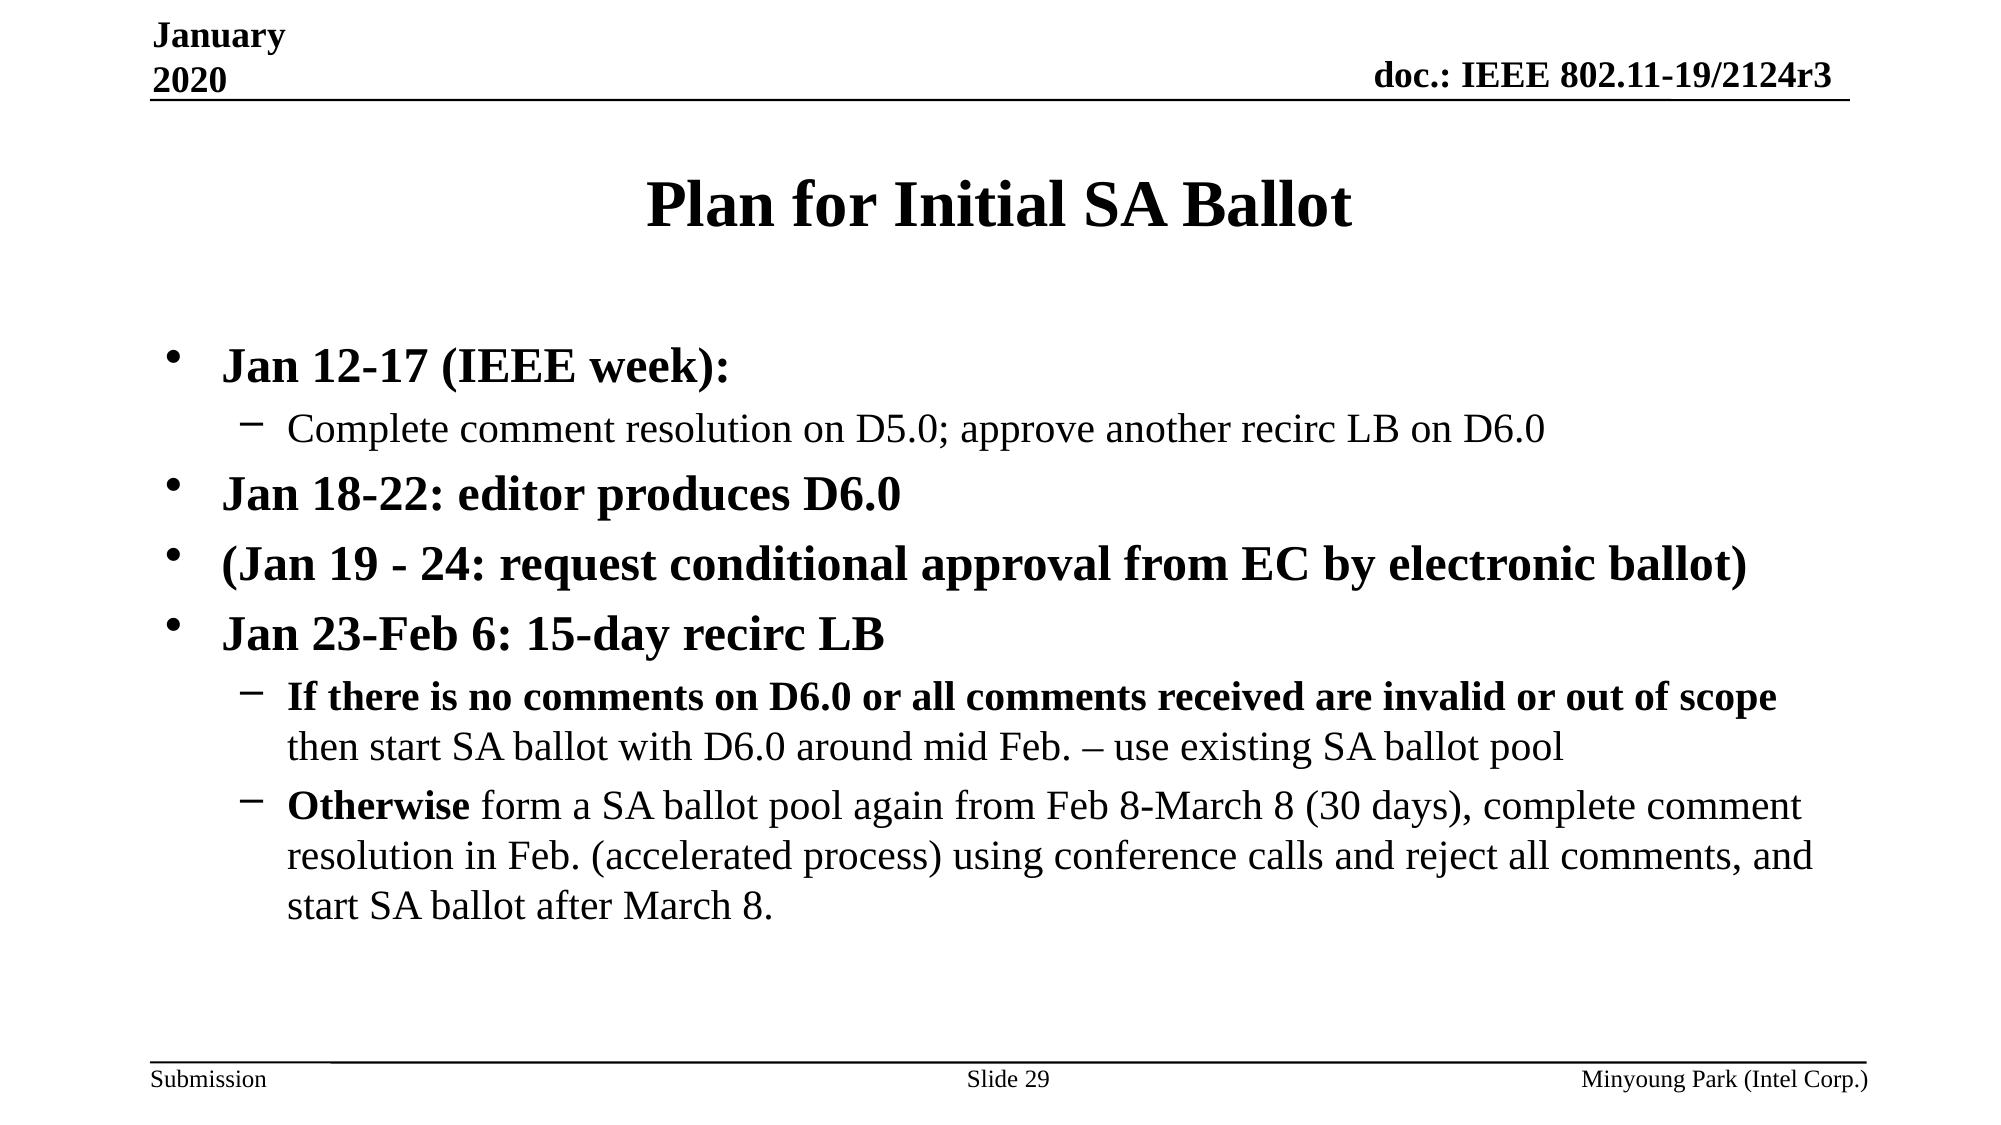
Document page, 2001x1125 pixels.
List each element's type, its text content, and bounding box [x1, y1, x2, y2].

footer Minyoung Park (Intel Corp.) [1266, 1061, 1869, 1093]
title Plan for Initial SA Ballot [150, 112, 1850, 288]
slide_number Slide 29 [964, 1061, 1053, 1093]
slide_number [152, 54, 347, 101]
list Jan 12-17 (IEEE week): Complete comment resolution on D5.0; approve another recirc LB on D6.0 Jan 18-22: editor produces D6.0 (Jan 19 - 24: request conditional approval from EC by electronic ballot) Jan 23-Feb 6: 15-day recirc LB If there is no comments on D6.0 or all comments received are invalid or out of scope then start SA ballot with D6.0 around mid Feb. – use existing SA ballot pool Otherwise form a SA ballot pool again from Feb 8-March 8 (30 days), complete comment resolution in Feb. (accelerated process) using conference calls and reject all comments, and start SA ballot after March 8. [150, 324, 1850, 1000]
